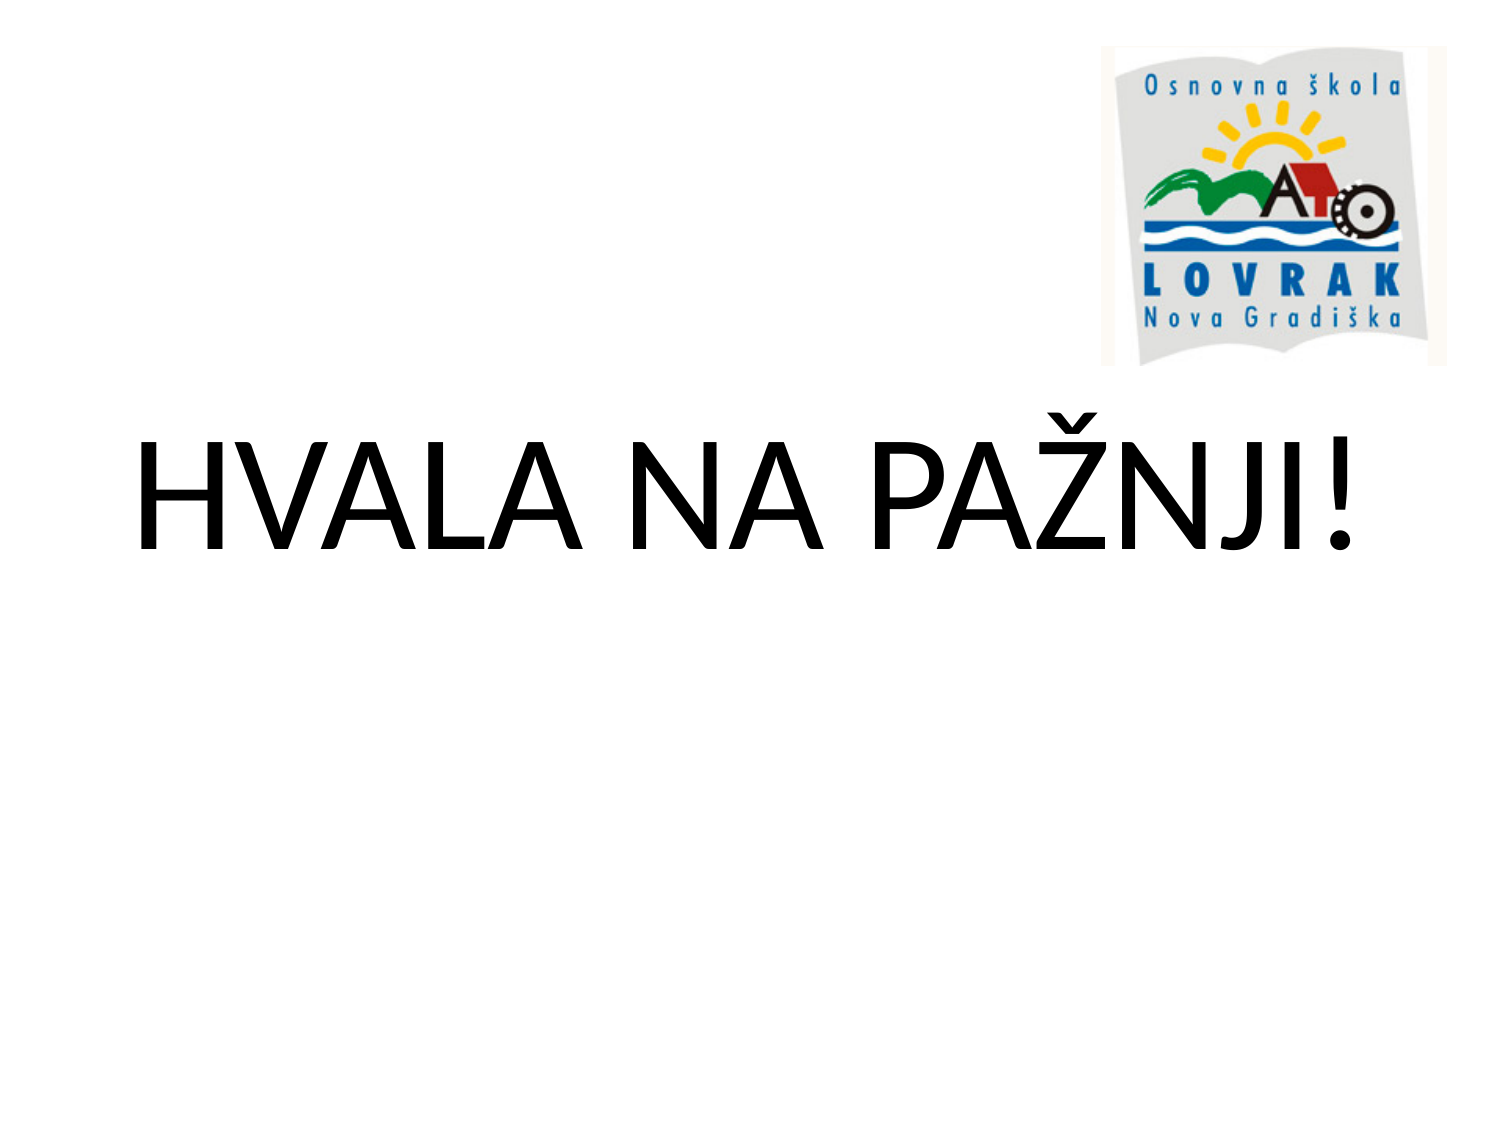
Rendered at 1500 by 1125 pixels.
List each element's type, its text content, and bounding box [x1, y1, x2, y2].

list HVALA NA PAŽNJI! [75, 262, 1425, 1005]
picture [1101, 46, 1448, 366]
